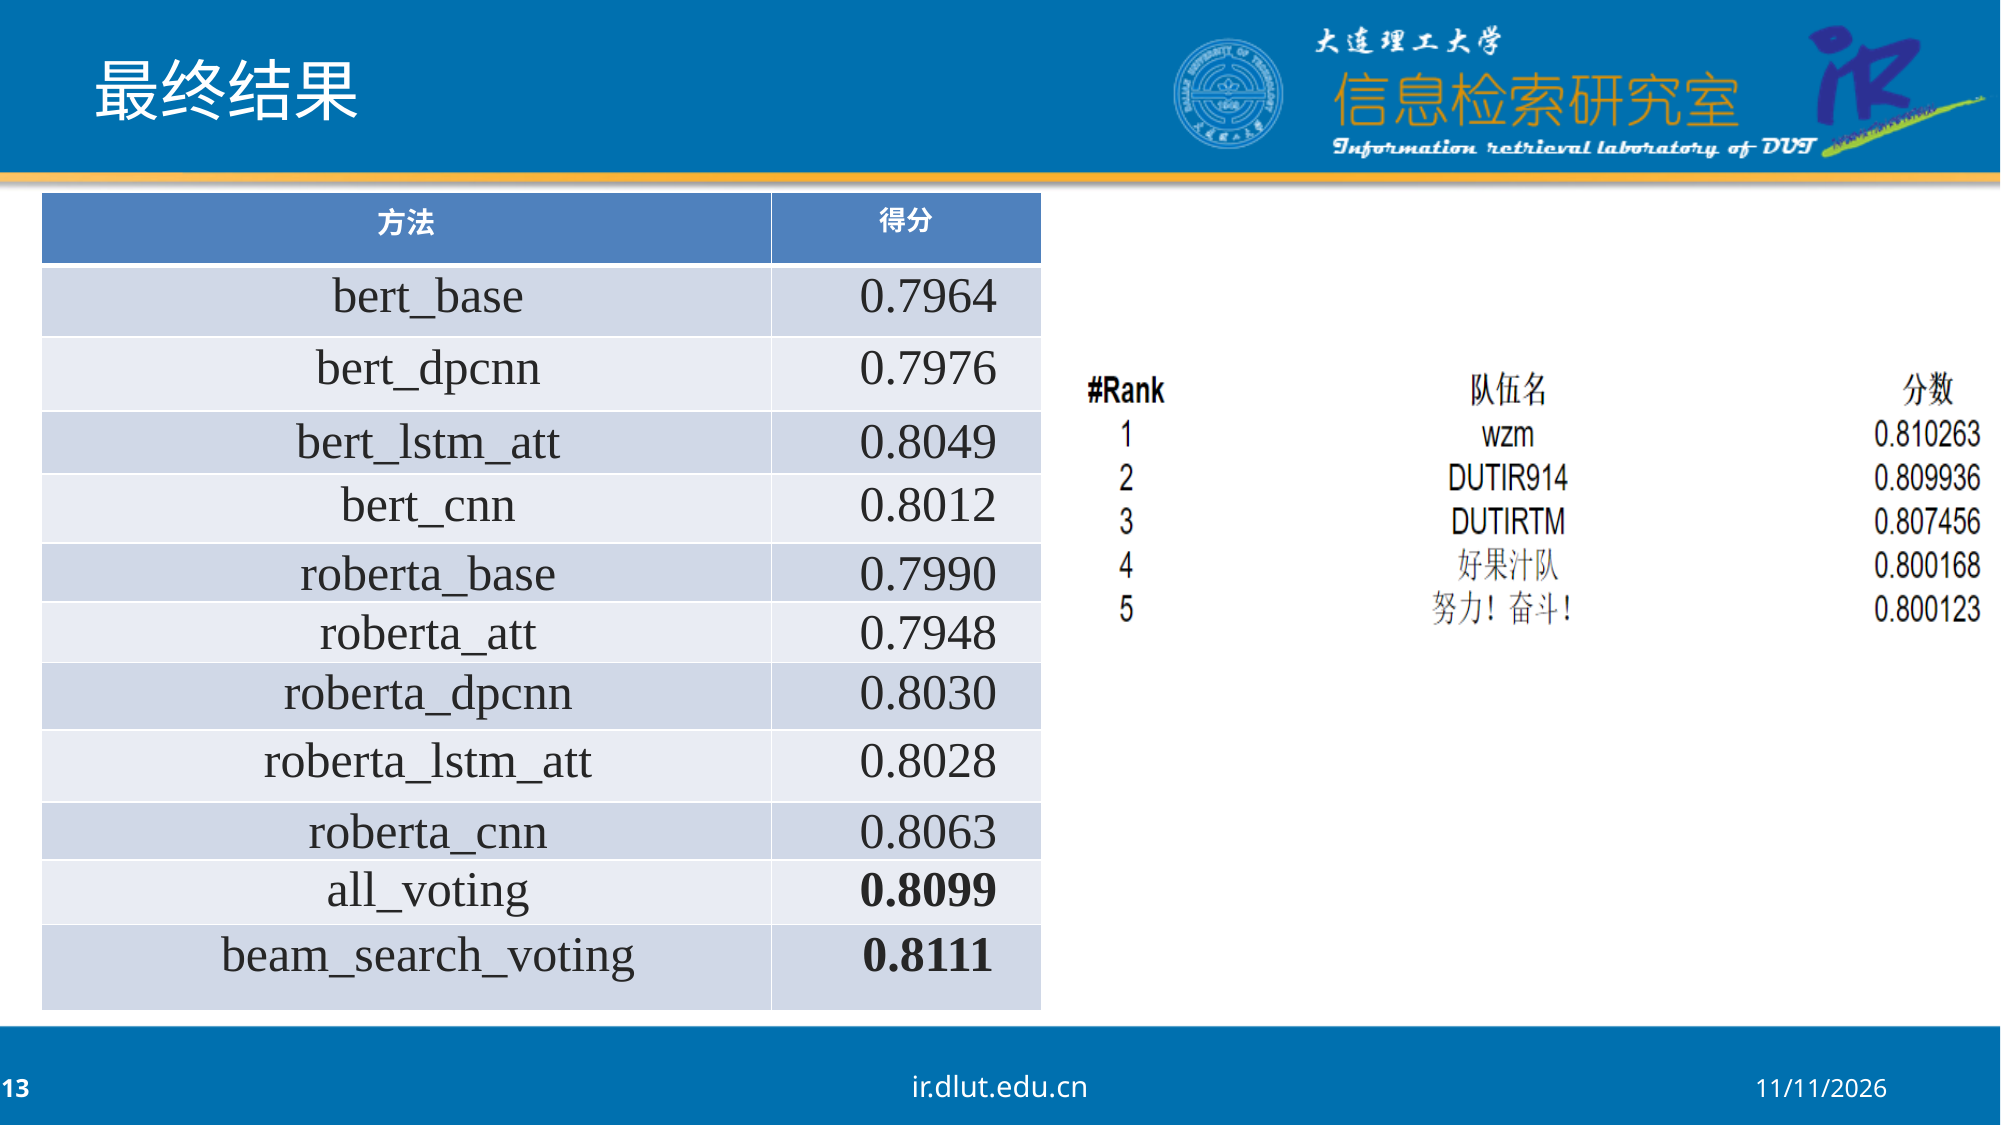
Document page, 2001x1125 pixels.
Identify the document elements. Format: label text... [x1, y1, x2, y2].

table_cell roberta_base [42, 544, 771, 601]
table_cell bert_base [42, 268, 771, 336]
table_cell 0.8049 [772, 412, 1041, 473]
table_header 得分 [772, 193, 1041, 263]
table_cell 0.8012 [772, 475, 1041, 542]
table_cell beam_search_voting [42, 925, 771, 1010]
table_cell all_voting [42, 861, 771, 924]
table_cell bert_cnn [42, 475, 771, 542]
table_cell roberta_dpcnn [42, 663, 771, 729]
table_cell 0.8111 [772, 925, 1041, 1010]
table_cell roberta_lstm_att [42, 731, 771, 801]
table_cell 0.8028 [772, 731, 1041, 801]
table_header 方法 [42, 193, 771, 263]
table_cell 0.8063 [772, 803, 1041, 859]
picture [0, 0, 2001, 1125]
table_cell 0.7976 [772, 338, 1041, 410]
table_cell 0.7990 [772, 544, 1041, 601]
table_cell bert_dpcnn [42, 338, 771, 410]
table_cell 0.7948 [772, 603, 1041, 662]
table_cell 0.8030 [772, 663, 1041, 729]
table_cell bert_lstm_att [42, 412, 771, 473]
table_cell 0.8099 [772, 861, 1041, 924]
table_cell roberta_att [42, 603, 771, 662]
table_cell roberta_cnn [42, 803, 771, 859]
title 最终结果 [78, 40, 1258, 138]
table_cell 0.7964 [772, 268, 1041, 336]
